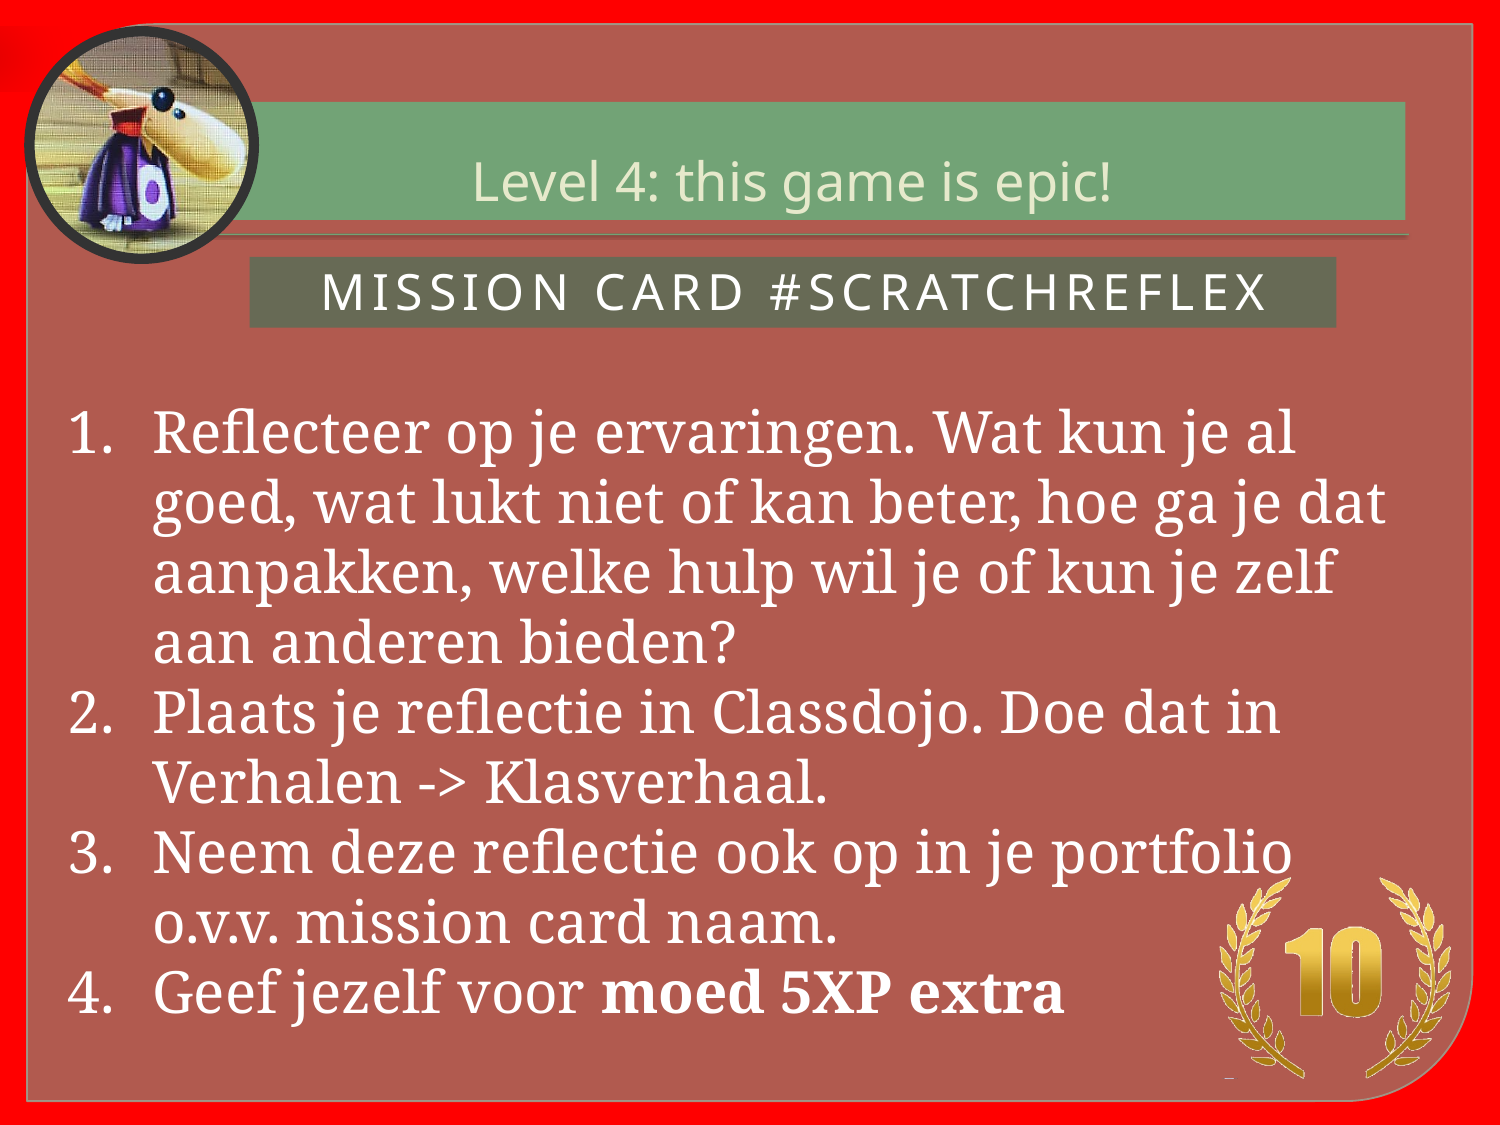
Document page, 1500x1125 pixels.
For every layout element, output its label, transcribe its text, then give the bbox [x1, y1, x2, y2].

picture [1216, 869, 1453, 1079]
text_box Mission card #Scratchreflex [249, 256, 1337, 327]
title Level 4: this game is epic! [260, 101, 1406, 220]
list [29, 31, 255, 260]
text_box Reflecteer op je ervaringen. Wat kun je al goed, wat lukt niet of kan beter, hoe ga je dat aanpakken, welke hulp wil je of kun je zelf aan anderen bieden? Plaats je reflectie in Classdojo. Doe dat in Verhalen -> Klasverhaal. Neem deze reflectie ook op in je portfolio o.v.v. mission card naam. Geef jezelf voor moed 5XP extra [53, 327, 1424, 1125]
